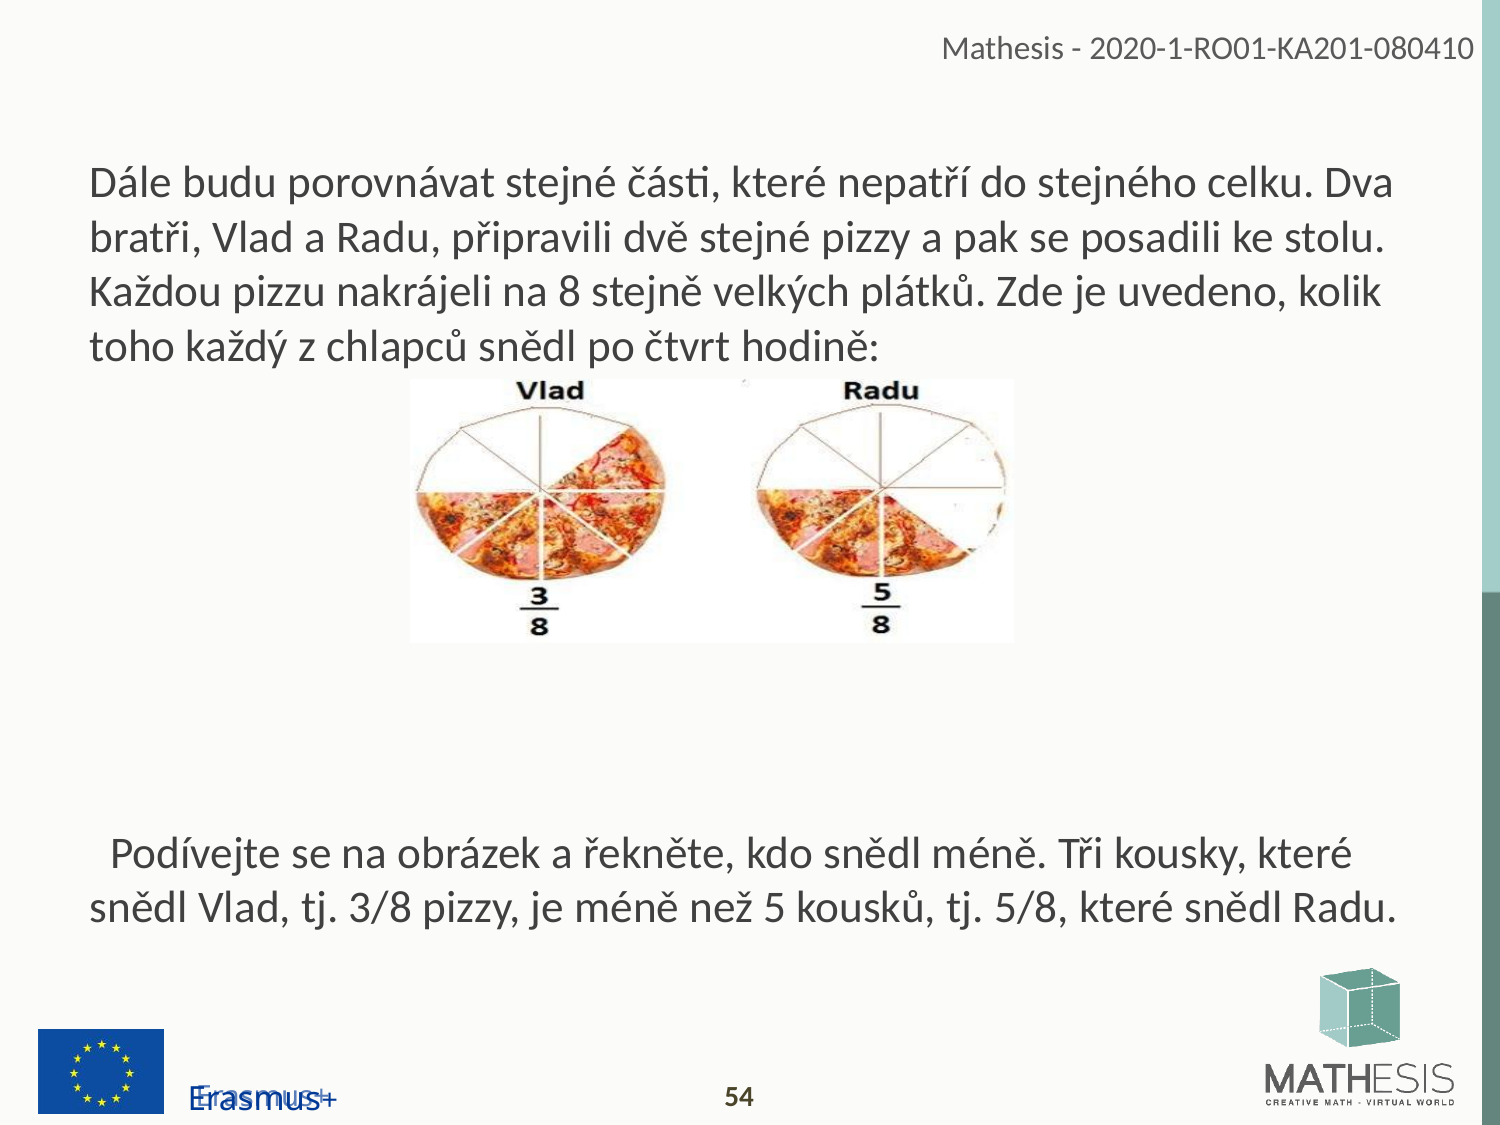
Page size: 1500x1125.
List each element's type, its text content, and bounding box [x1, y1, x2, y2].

picture [38, 1029, 164, 1114]
picture [409, 378, 1015, 644]
list Dále budu porovnávat stejné části, které nepatří do stejného celku. Dva bratři, Vlad a Radu, připravili dvě stejné pizzy a pak se posadili ke stolu. Každou pizzu nakrájeli na 8 stejně velkých plátků. Zde je uvedeno, kolik toho každý z chlapců snědl po čtvrt hodině: Podívejte se na obrázek a řekněte, kdo snědl méně. Tři kousky, které snědl Vlad, tj. 3/8 pizzy, je méně než 5 kousků, tj. 5/8, které snědl Radu. [75, 145, 1425, 1005]
